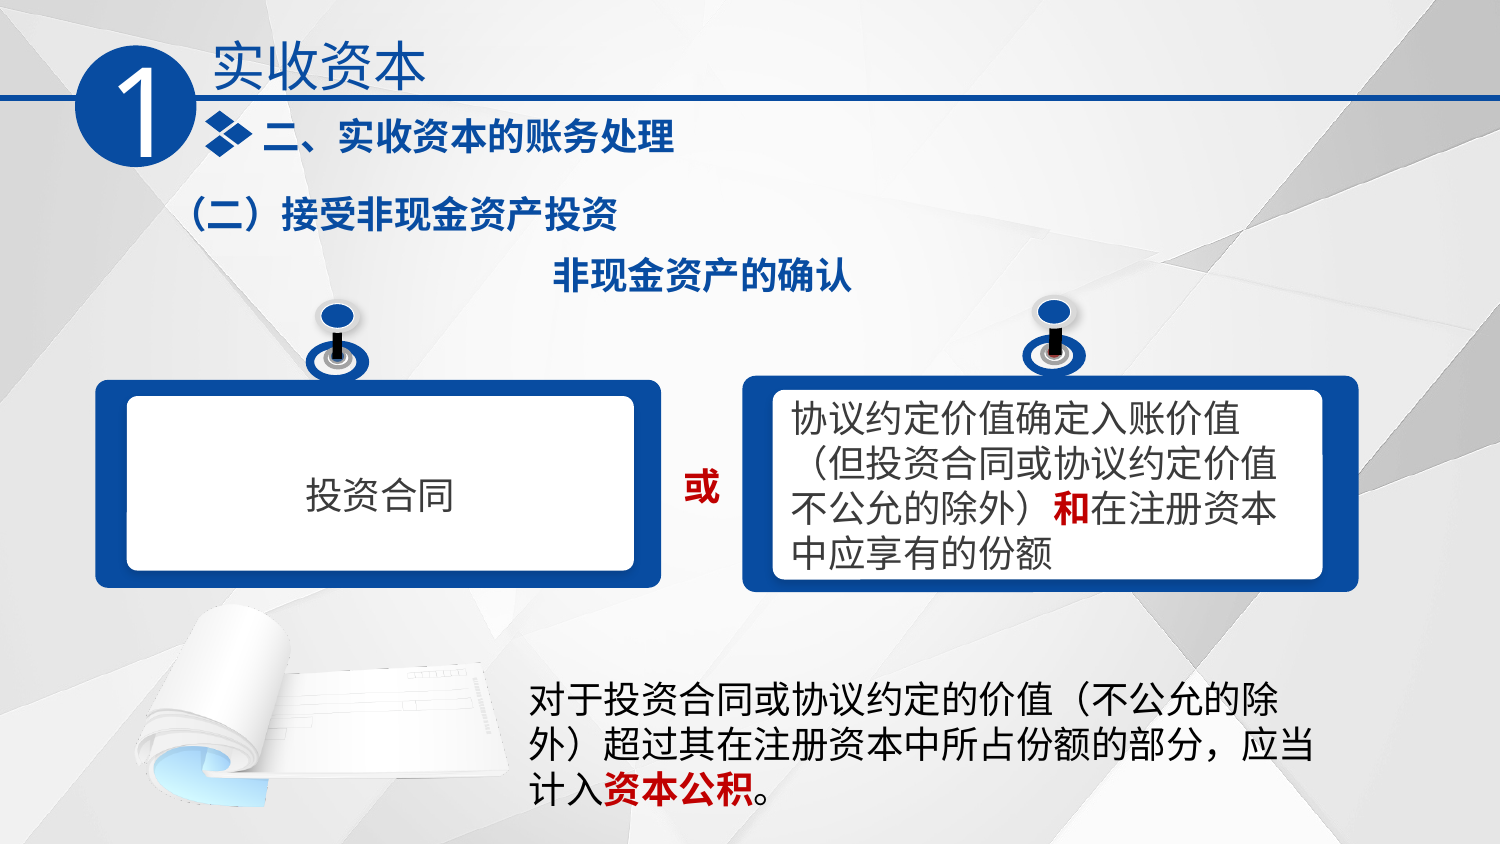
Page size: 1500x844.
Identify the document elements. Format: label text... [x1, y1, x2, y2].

picture [0, 0, 1500, 95]
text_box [305, 298, 370, 384]
text_box 或 [668, 455, 736, 516]
picture [0, 101, 1500, 844]
text_box 协议约定价值确定入账价值（但投资合同或协议约定价值不公允的除外）和在注册资本中应享有的份额 [770, 387, 1325, 582]
text_box [205, 110, 235, 133]
text_box [75, 74, 84, 97]
text_box 投资合同 [124, 393, 636, 573]
text_box [205, 135, 235, 158]
text_box 非现金资产的确认 [479, 244, 926, 302]
text_box 对于投资合同或协议约定的价值（不公允的除外）超过其在注册资本中所占份额的部分，应当计入资本公积。 [513, 668, 1365, 819]
text_box [75, 107, 84, 138]
text_box 二、实收资本的账务处理 [250, 107, 688, 164]
text_box 1 [84, 45, 203, 97]
text_box 实收资本 [198, 37, 510, 92]
text_box [93, 377, 664, 590]
text_box （二）接受非现金资产投资 [156, 184, 632, 242]
text_box 1 [84, 107, 203, 171]
text_box [740, 373, 1361, 595]
text_box [223, 122, 250, 145]
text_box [1022, 294, 1087, 378]
